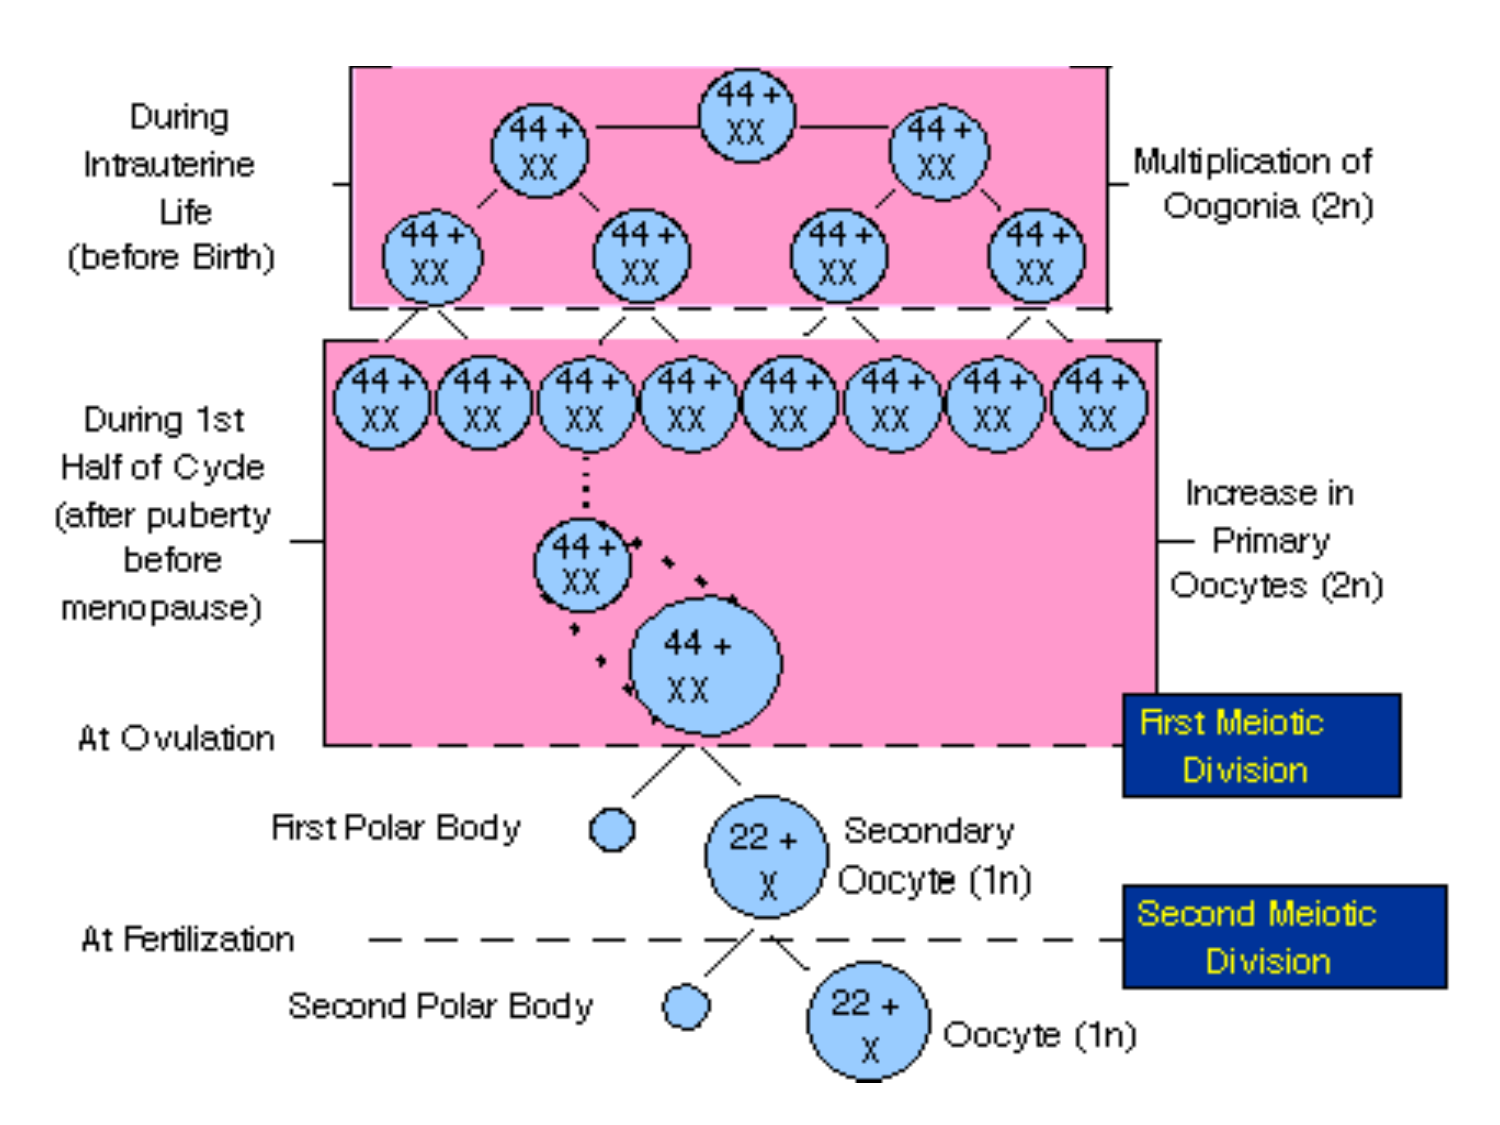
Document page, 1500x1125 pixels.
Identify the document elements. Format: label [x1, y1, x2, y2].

title [40, 66, 1460, 1083]
